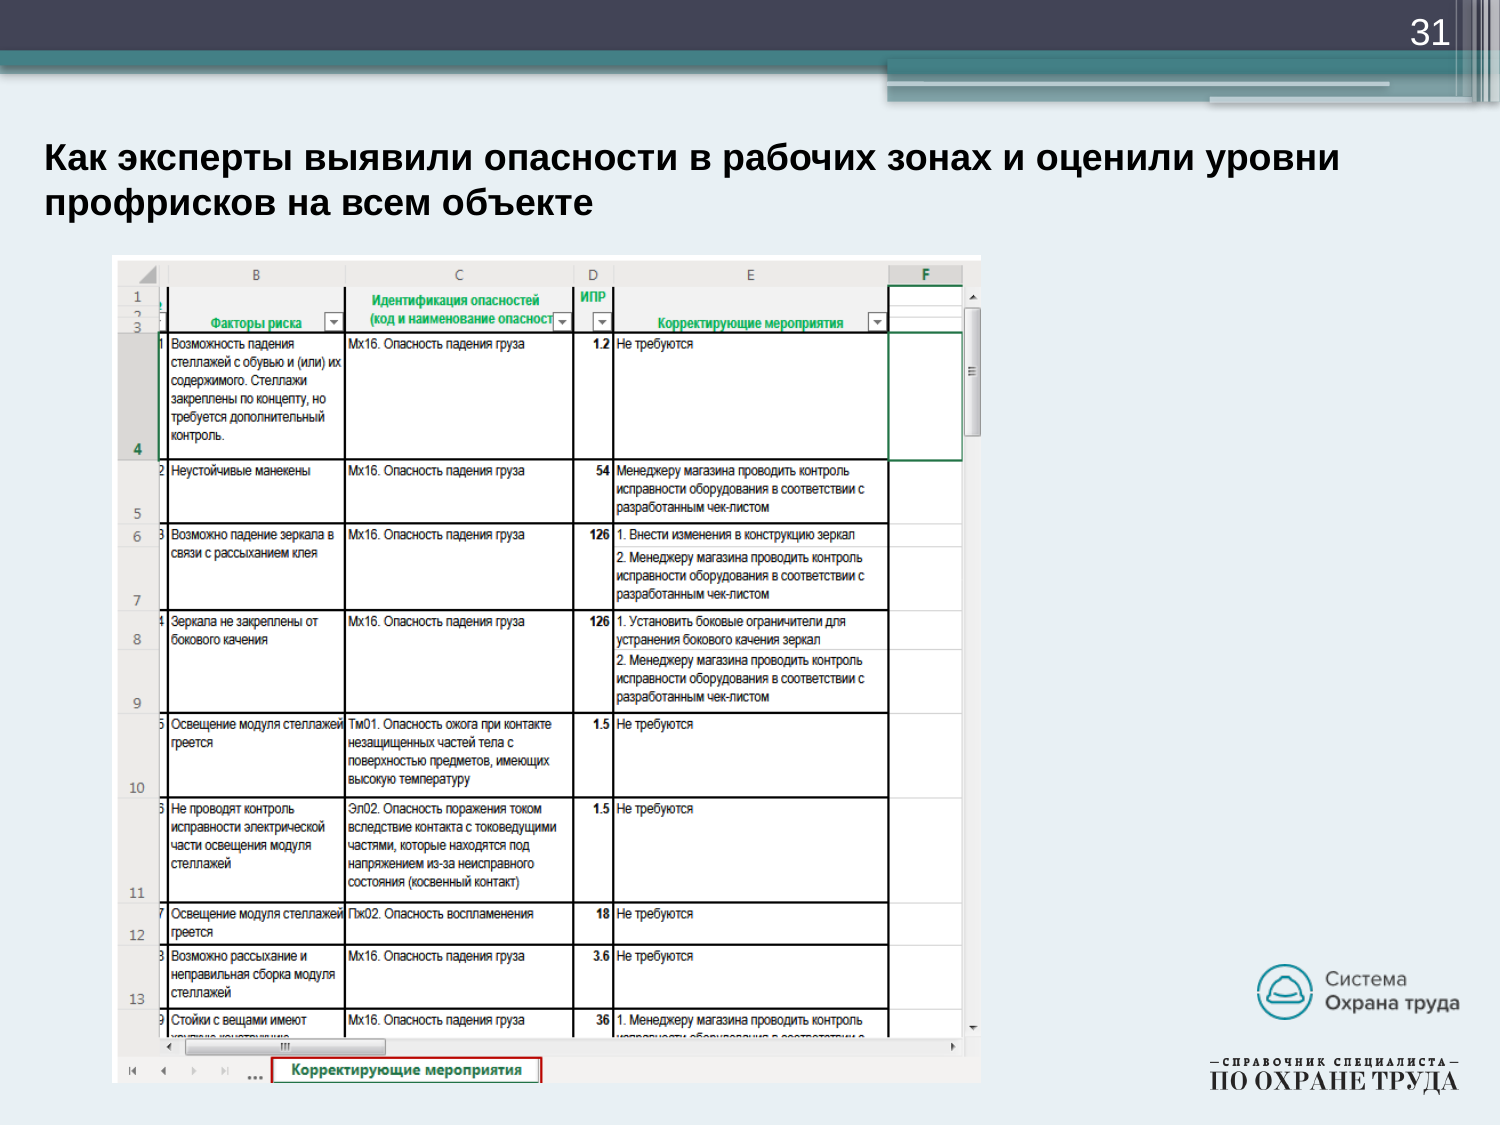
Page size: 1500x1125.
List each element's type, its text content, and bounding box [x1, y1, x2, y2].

picture [111, 255, 981, 1083]
text_box Как эксперты выявили опасности в рабочих зонах и оценили уровни профрисков на всем объекте [29, 125, 1471, 231]
slide_number 31 [1341, 0, 1466, 61]
picture [1210, 1058, 1459, 1095]
picture [1257, 963, 1460, 1020]
